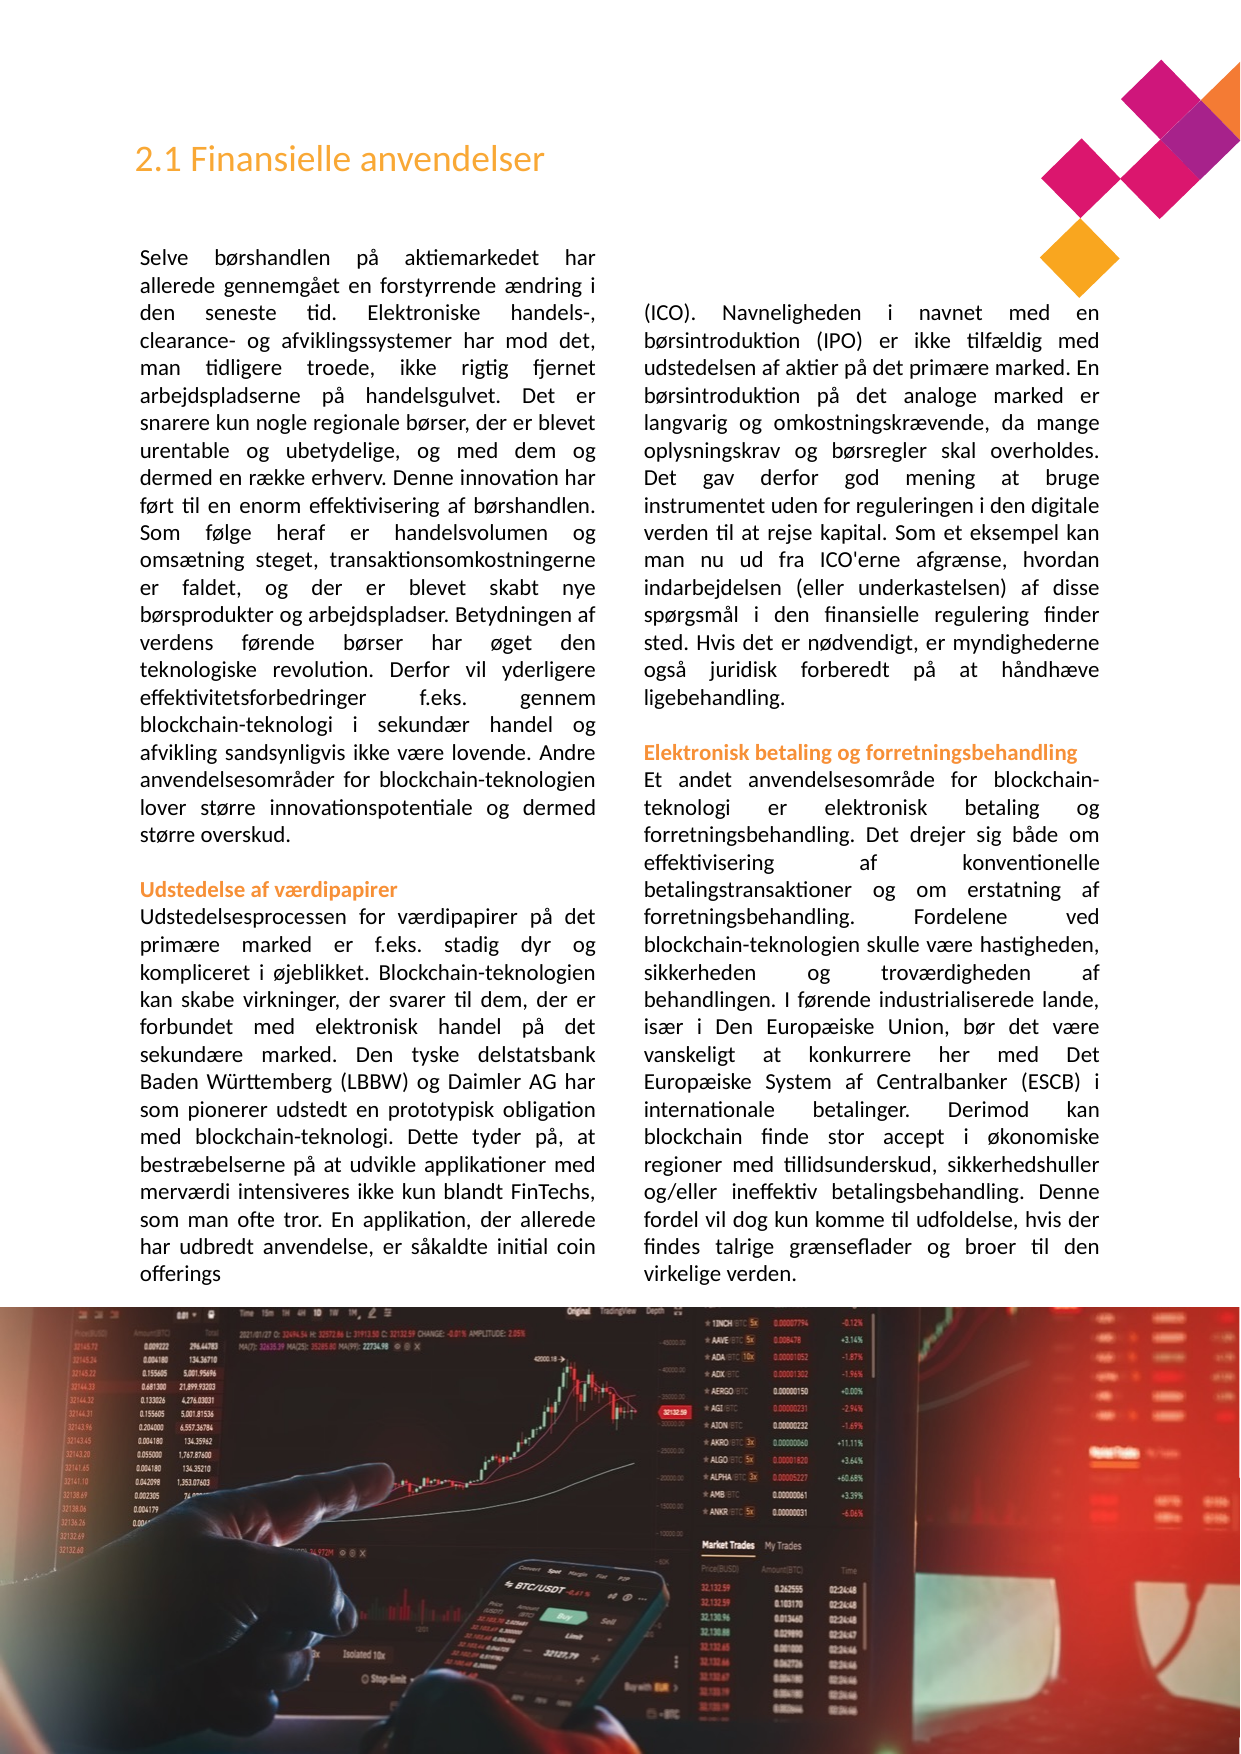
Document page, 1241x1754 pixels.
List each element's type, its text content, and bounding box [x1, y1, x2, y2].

picture [0, 1307, 1241, 1754]
text_box Selve børshandlen på aktiemarkedet har allerede gennemgået en forstyrrende ændring i den seneste tid. Elektroniske handels-, clearance- og afviklingssystemer har mod det, man tidligere troede, ikke rigtig fjernet arbejdspladserne på handelsgulvet. Det er snarere kun nogle regionale børser, der er blevet urentable og ubetydelige, og med dem og dermed en række erhverv. Denne innovation har ført til en enorm effektivisering af børshandlen. Som følge heraf er handelsvolumen og omsætning steget, transaktionsomkostningerne er faldet, og der er blevet skabt nye børsprodukter og arbejdspladser. Betydningen af verdens førende børser har øget den teknologiske revolution. Derfor vil yderligere effektivitetsforbedringer f.eks. gennem blockchain-teknologi i sekundær handel og afvikling sandsynligvis ikke være lovende. Andre anvendelsesområder for blockchain-teknologien lover større innovationspotentiale og dermed større overskud. Udstedelse af værdipapirer Udstedelsesprocessen for værdipapirer på det primære marked er f.eks. stadig dyr og kompliceret i øjeblikket. Blockchain-teknologien kan skabe virkninger, der svarer til dem, der er forbundet med elektronisk handel på det sekundære marked. Den tyske delstatsbank Baden Württemberg (LBBW) og Daimler AG har som pionerer udstedt en prototypisk obligation med blockchain-teknologi. Dette tyder på, at bestræbelserne på at udvikle applikationer med merværdi intensiveres ikke kun blandt FinTechs, som man ofte tror. En applikation, der allerede har udbredt anvendelse, er såkaldte initial coin offerings (ICO). Navneligheden i navnet med en børsintroduktion (IPO) er ikke tilfældig med udstedelsen af aktier på det primære marked. En børsintroduktion på det analoge marked er langvarig og omkostningskrævende, da mange oplysningskrav og børsregler skal overholdes. Det gav derfor god mening at bruge instrumentet uden for reguleringen i den digitale verden til at rejse kapital. Som et eksempel kan man nu ud fra ICO'erne afgrænse, hvordan indarbejdelsen (eller underkastelsen) af disse spørgsmål i den finansielle regulering finder sted. Hvis det er nødvendigt, er myndighederne også juridisk forberedt på at håndhæve ligebehandling. Elektronisk betaling og forretningsbehandling Et andet anvendelsesområde for blockchain-teknologi er elektronisk betaling og forretningsbehandling. Det drejer sig både om effektivisering af konventionelle betalingstransaktioner og om erstatning af forretningsbehandling. Fordelene ved blockchain-teknologien skulle være hastigheden, sikkerheden og troværdigheden af behandlingen. I førende industrialiserede lande, især i Den Europæiske Union, bør det være vanskeligt at konkurrere her med Det Europæiske System af Centralbanker (ESCB) i internationale betalinger. Derimod kan blockchain finde stor accept i økonomiske regioner med tillidsunderskud, sikkerhedshuller og/eller ineffektiv betalingsbehandling. Denne fordel vil dog kun komme til udfoldelse, hvis der findes talrige grænseflader og broer til den virkelige verden. [124, 235, 1116, 1286]
text_box 2.1 Finansielle anvendelser [119, 126, 798, 205]
